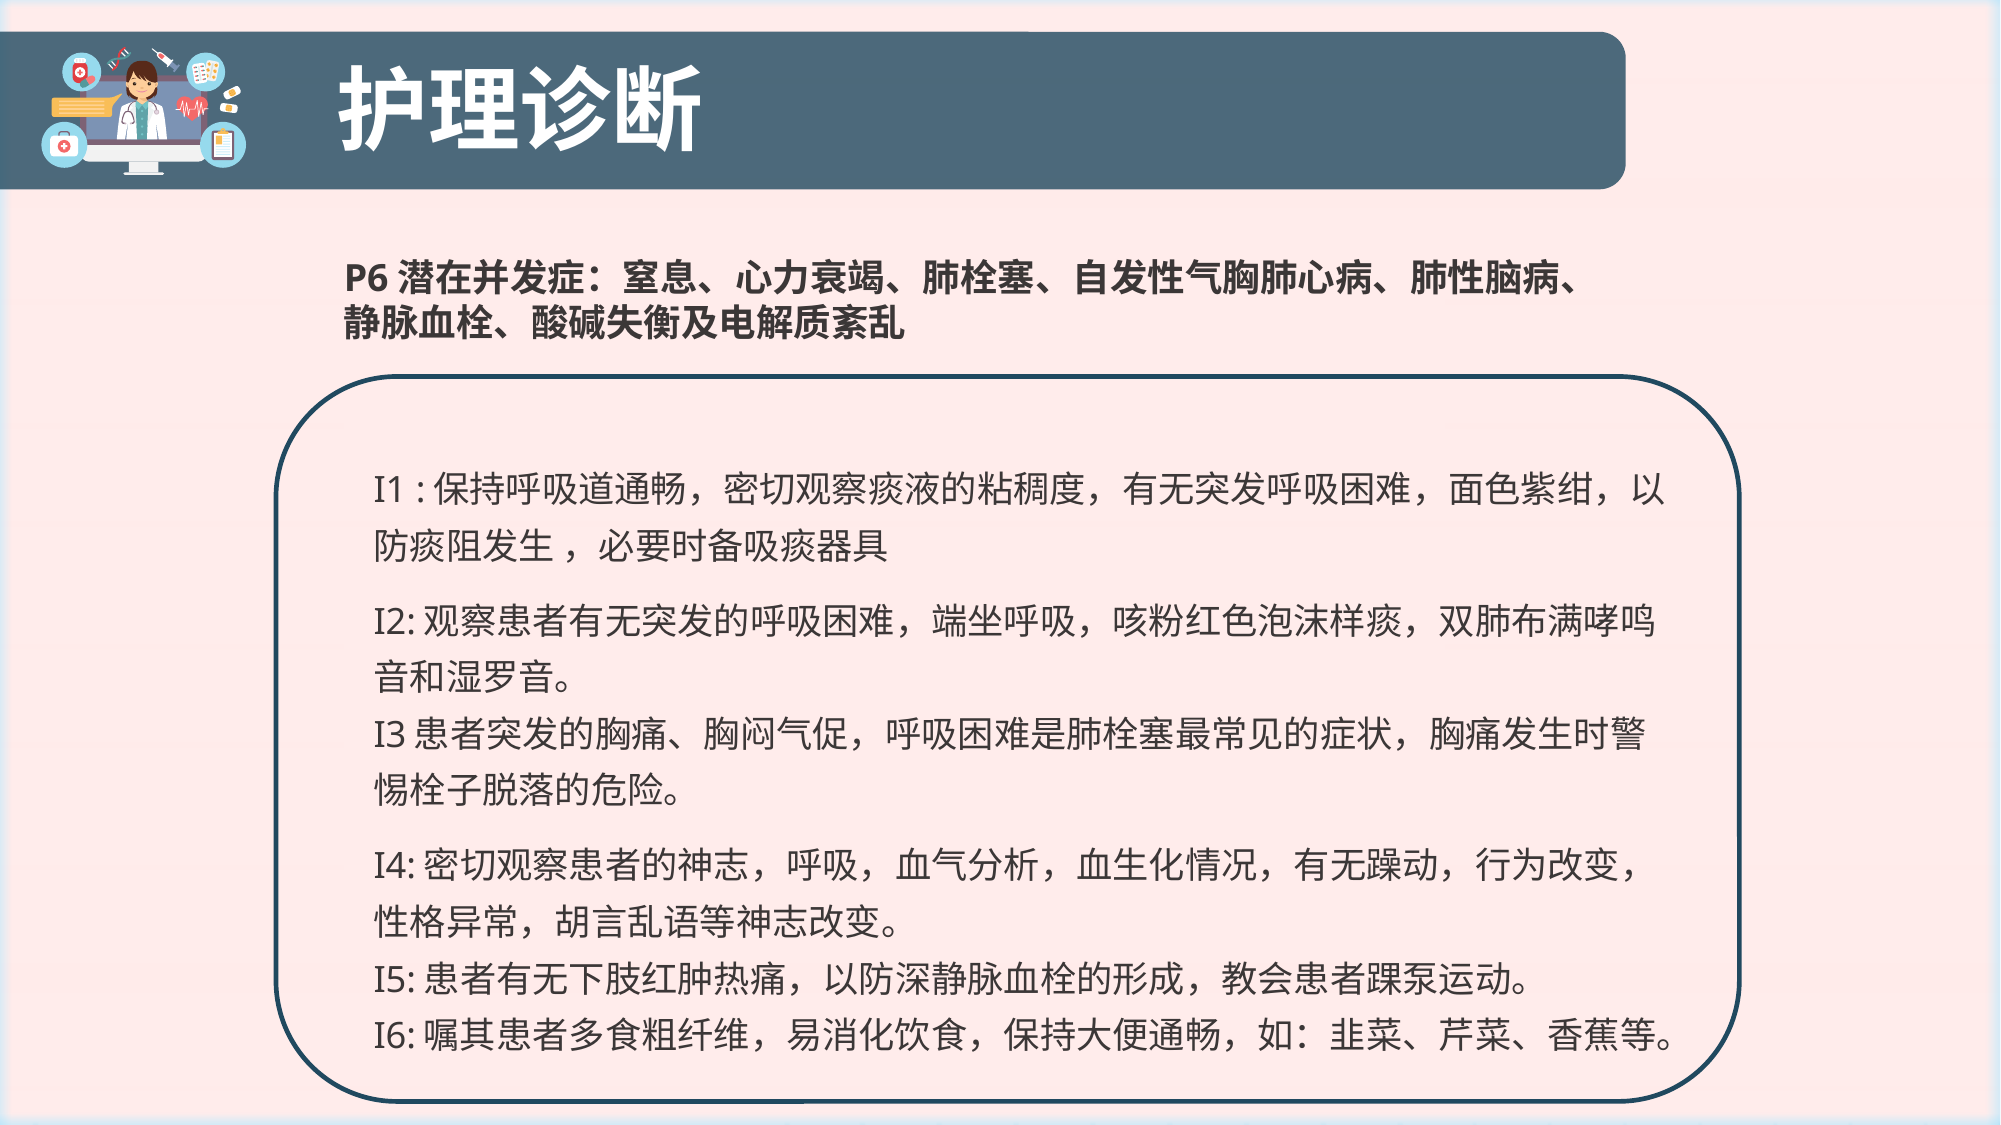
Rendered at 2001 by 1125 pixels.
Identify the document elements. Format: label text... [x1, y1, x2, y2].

picture [9, 5, 1989, 1116]
text_box 护理诊断 [321, 44, 1034, 170]
text_box [274, 375, 1741, 1103]
text_box I1 :保持呼吸道通畅，密切观察痰液的粘稠度，有无突发呼吸困难，面色紫绀，以防痰阻发生 ，必要时备吸痰器具 I2:观察患者有无突发的呼吸困难，端坐呼吸，咳粉红色泡沫样痰，双肺布满哮鸣音和湿罗音。 I3患者突发的胸痛、胸闷气促，呼吸困难是肺栓塞最常见的症状，胸痛发生时警惕栓子脱落的危险。 I4:密切观察患者的神志，呼吸，血气分析，血生化情况，有无躁动，行为改变，性格异常，胡言乱语等神志改变。 I5:患者有无下肢红肿热痛，以防深静脉血栓的形成，教会患者踝泵运动。 I6:嘱其患者多食粗纤维，易消化饮食，保持大便通畅，如：韭菜、芹菜、香蕉等。 [358, 421, 1684, 1064]
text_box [41, 46, 246, 175]
text_box [0, 0, 2000, 1125]
text_box P6潜在并发症：窒息、心力衰竭、肺栓塞、自发性气胸肺心病、肺性脑病、静脉血栓、酸碱失衡及电解质紊乱 [328, 238, 1627, 359]
text_box [0, 30, 1627, 191]
text_box [3, 1, 1995, 1120]
